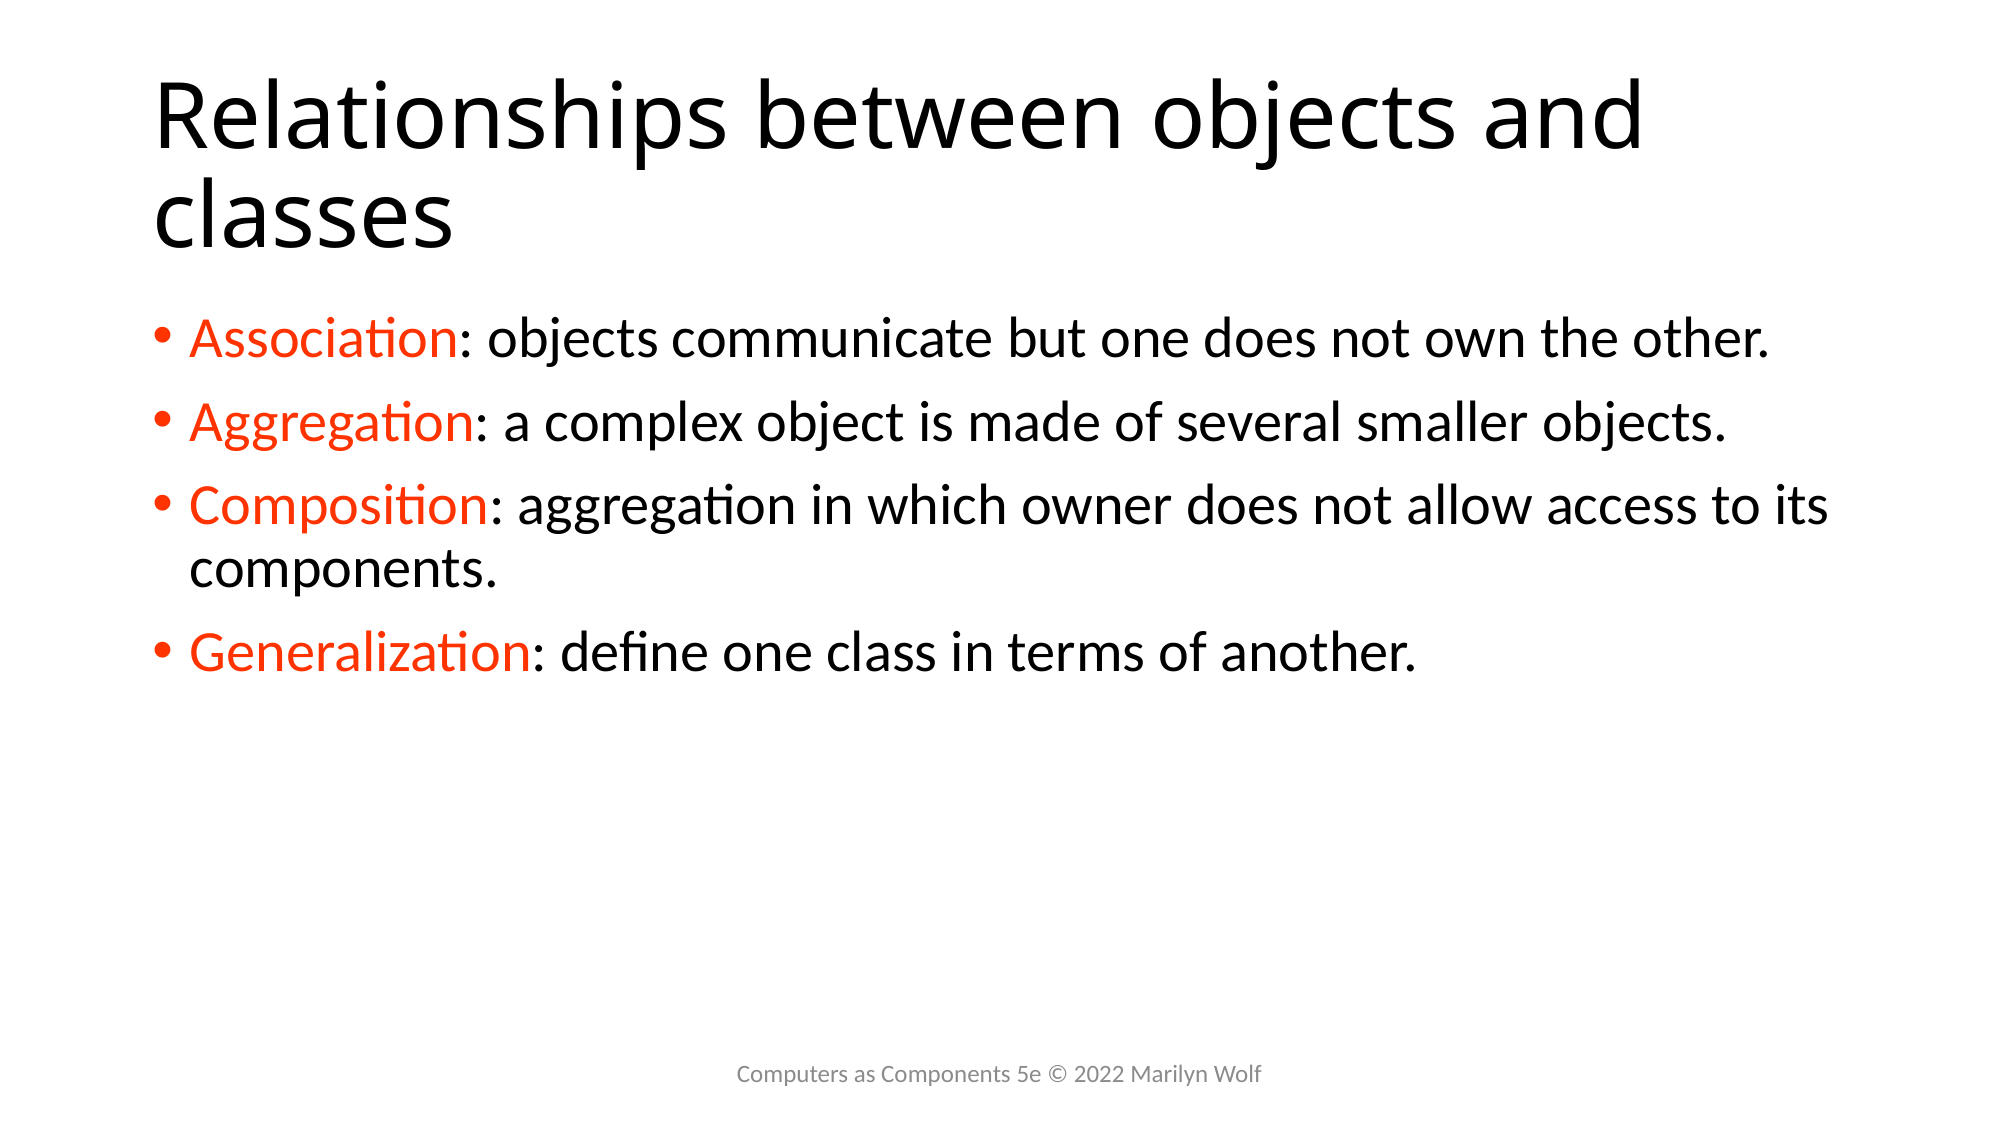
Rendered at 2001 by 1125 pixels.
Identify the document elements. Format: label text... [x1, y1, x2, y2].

footer Computers as Components 5e © 2022 Marilyn Wolf [662, 1042, 1338, 1103]
title Relationships between objects and classes [137, 59, 1863, 278]
list Association: objects communicate but one does not own the other. Aggregation: a complex object is made of several smaller objects. Composition: aggregation in which owner does not allow access to its components. Generalization: define one class in terms of another. [137, 299, 1863, 1014]
